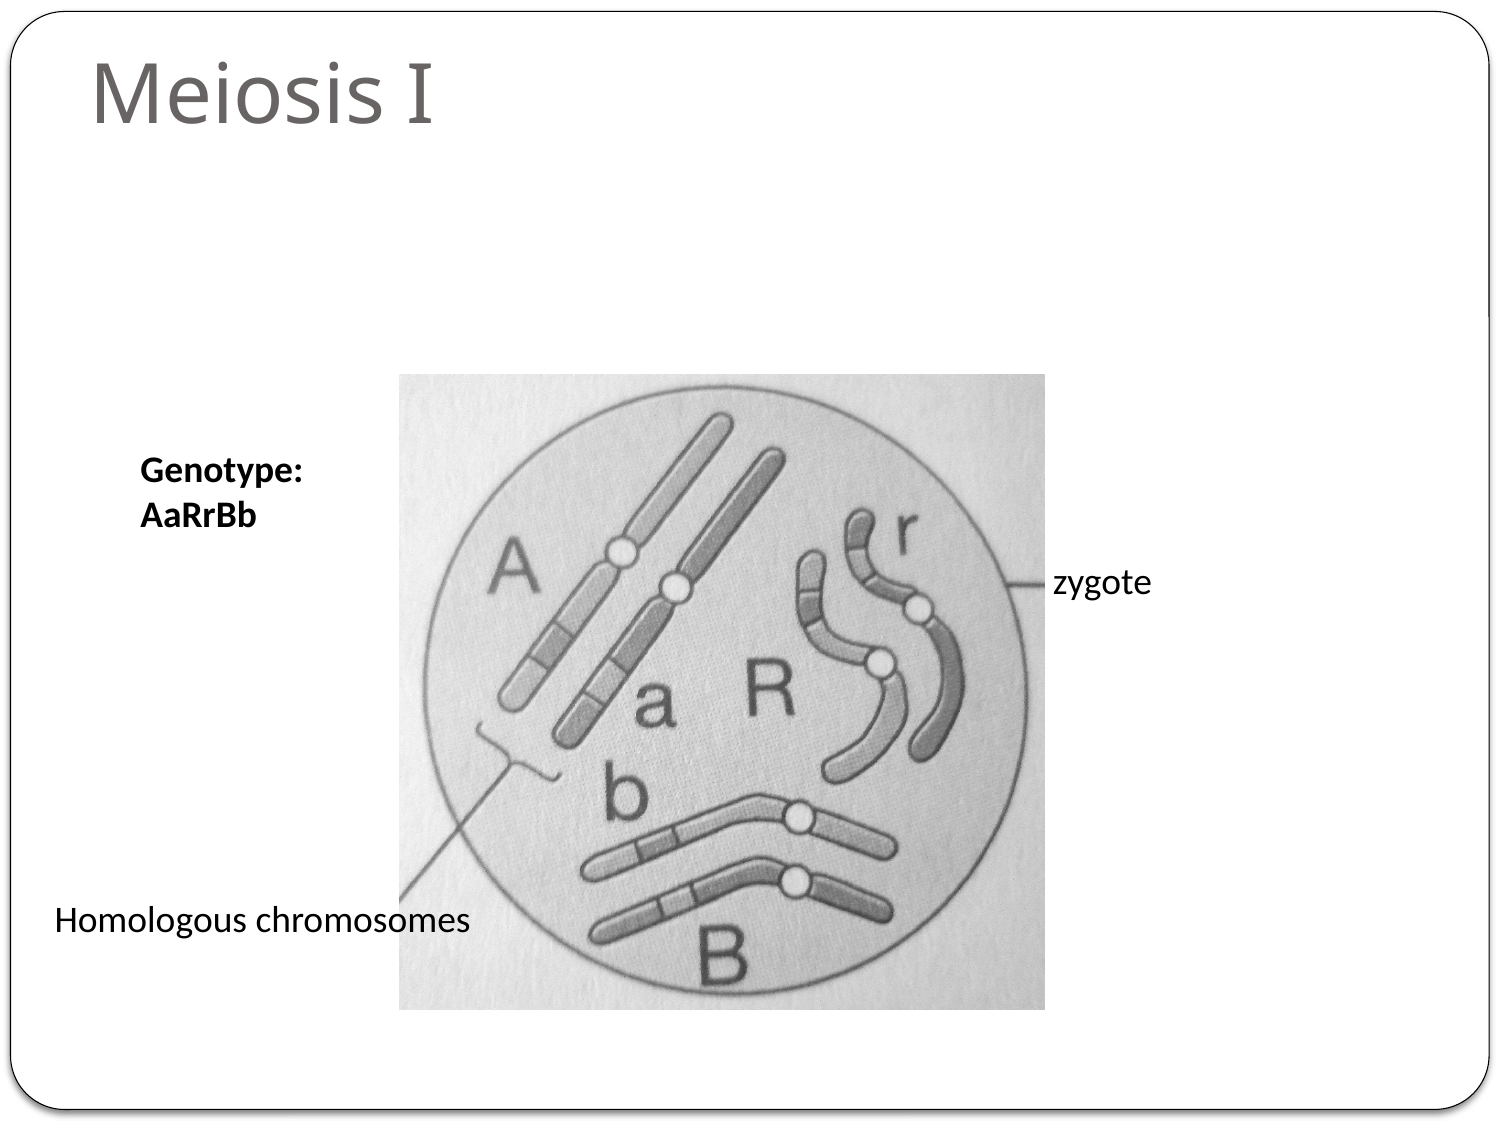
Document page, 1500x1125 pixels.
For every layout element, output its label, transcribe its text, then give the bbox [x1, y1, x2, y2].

text_box zygote [1049, 549, 1168, 610]
picture [399, 374, 1045, 1010]
title Meiosis I [75, 24, 1425, 155]
text_box Homologous chromosomes [39, 887, 393, 948]
text_box Genotype: AaRrBb [125, 437, 319, 543]
